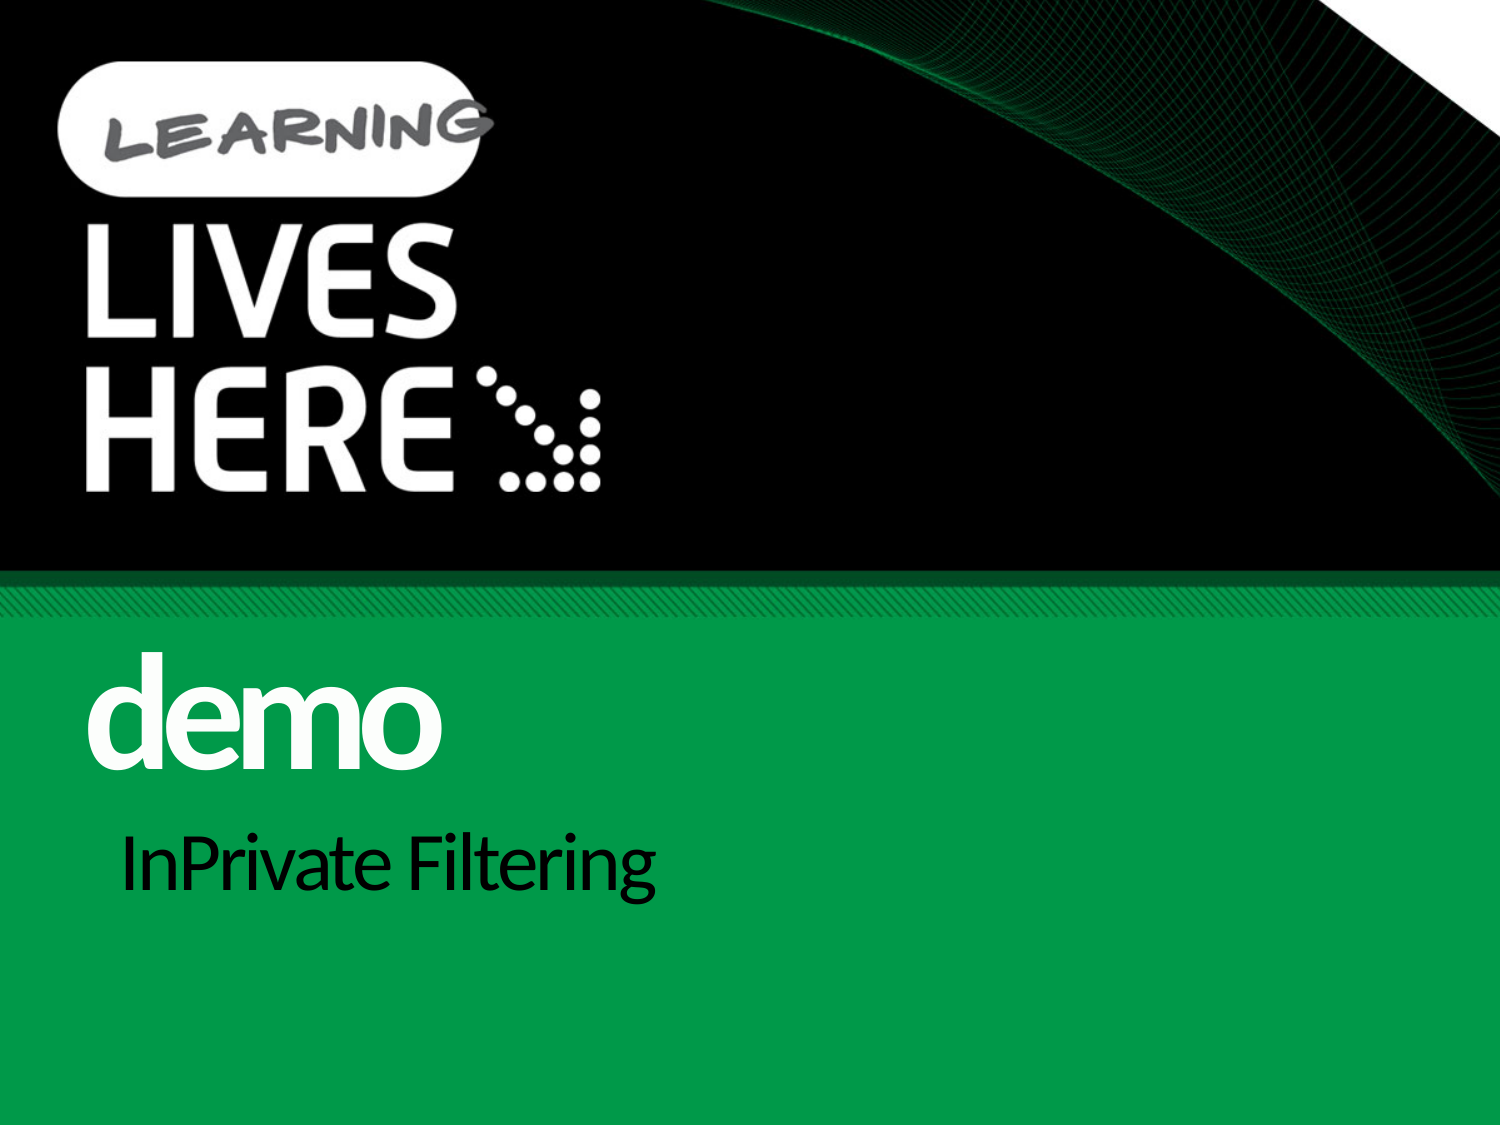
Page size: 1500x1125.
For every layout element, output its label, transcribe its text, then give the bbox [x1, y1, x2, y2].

list demo [83, 625, 1344, 800]
picture [0, 0, 1500, 1125]
title InPrivate Filtering [119, 818, 1375, 943]
